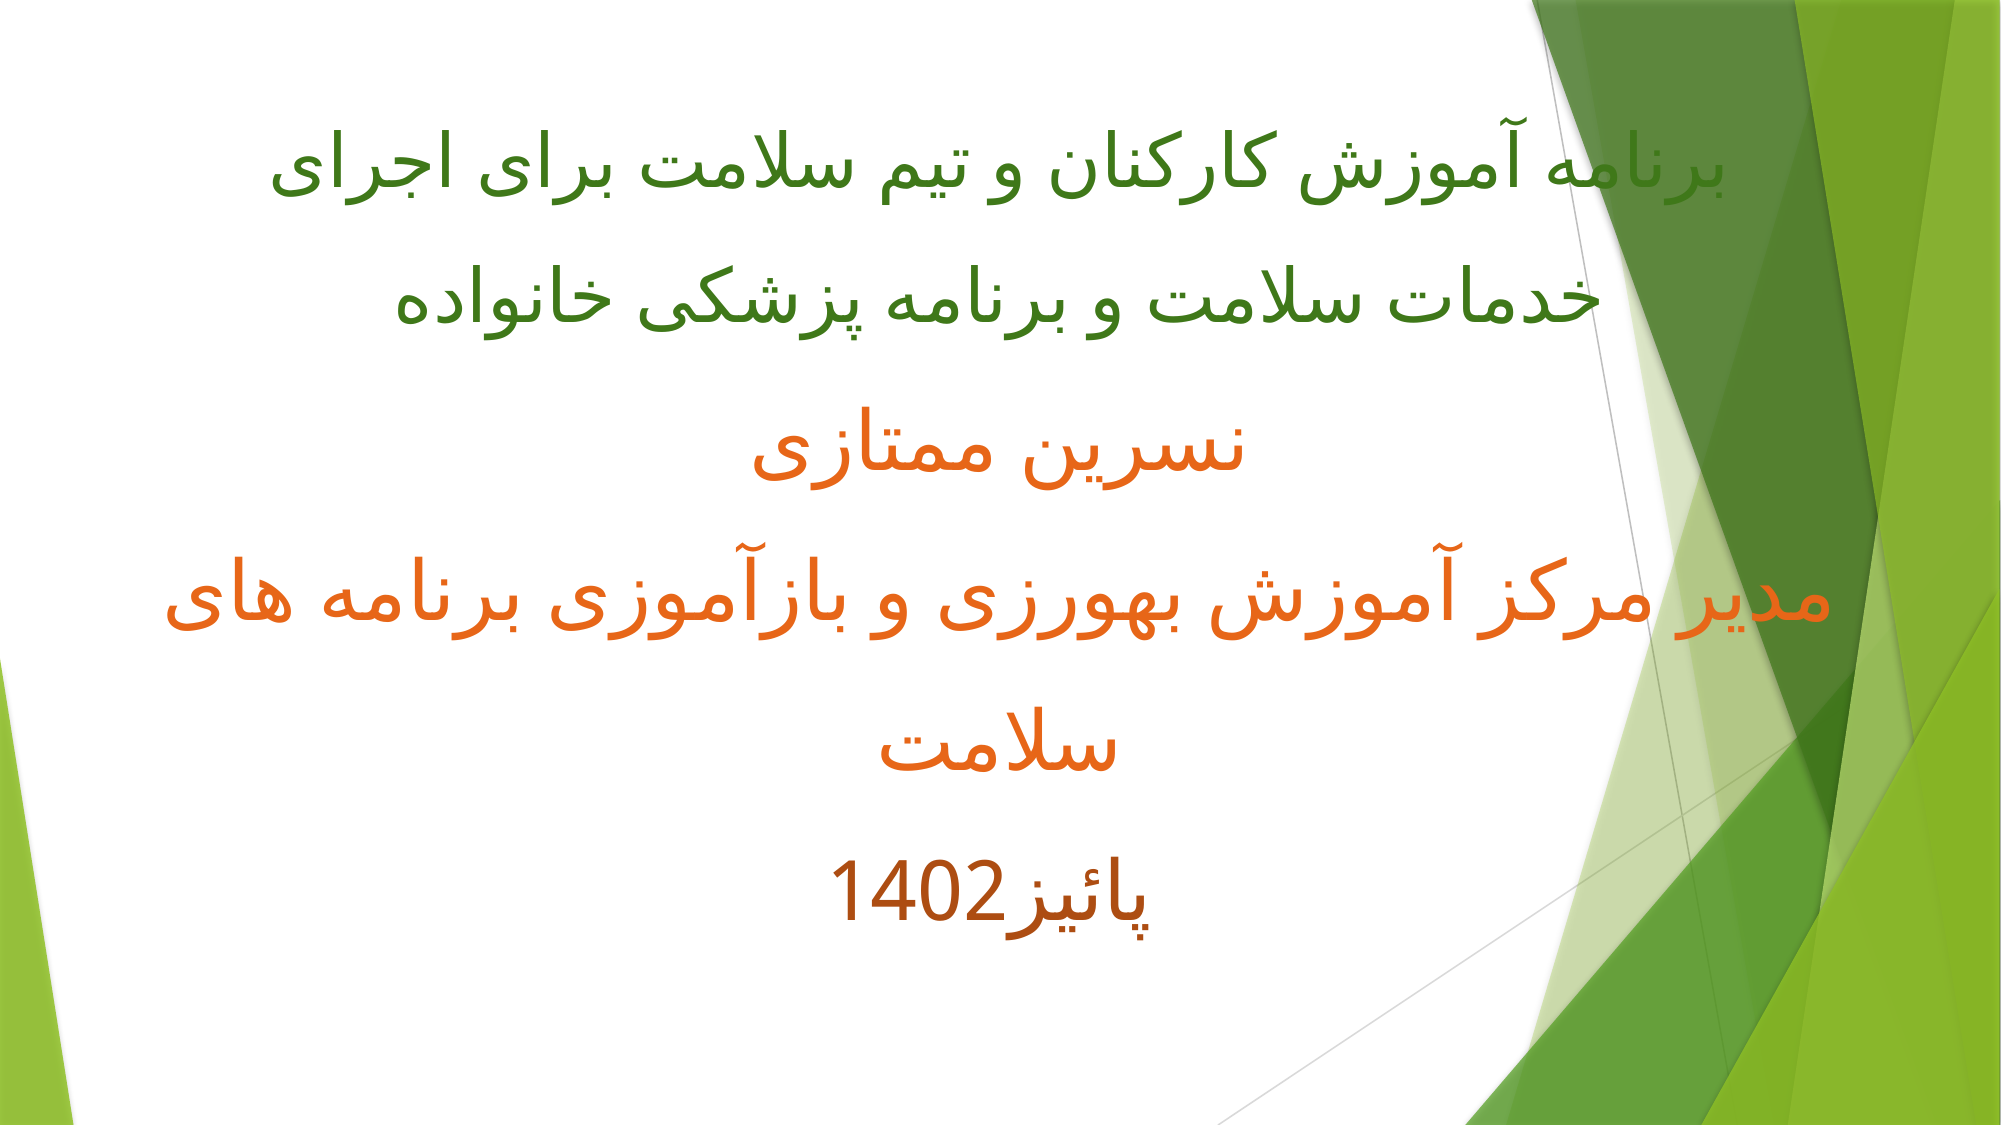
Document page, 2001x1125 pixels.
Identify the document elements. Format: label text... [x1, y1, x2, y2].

title برنامه آموزش کارکنان و تیم سلامت برای اجرای خدمات سلامت و برنامه پزشکی خانواده نسرین ممتازی مدیر مرکز آموزش بهورزی و بازآموزی برنامه های سلامت پائیز1402 [137, 59, 1863, 1075]
